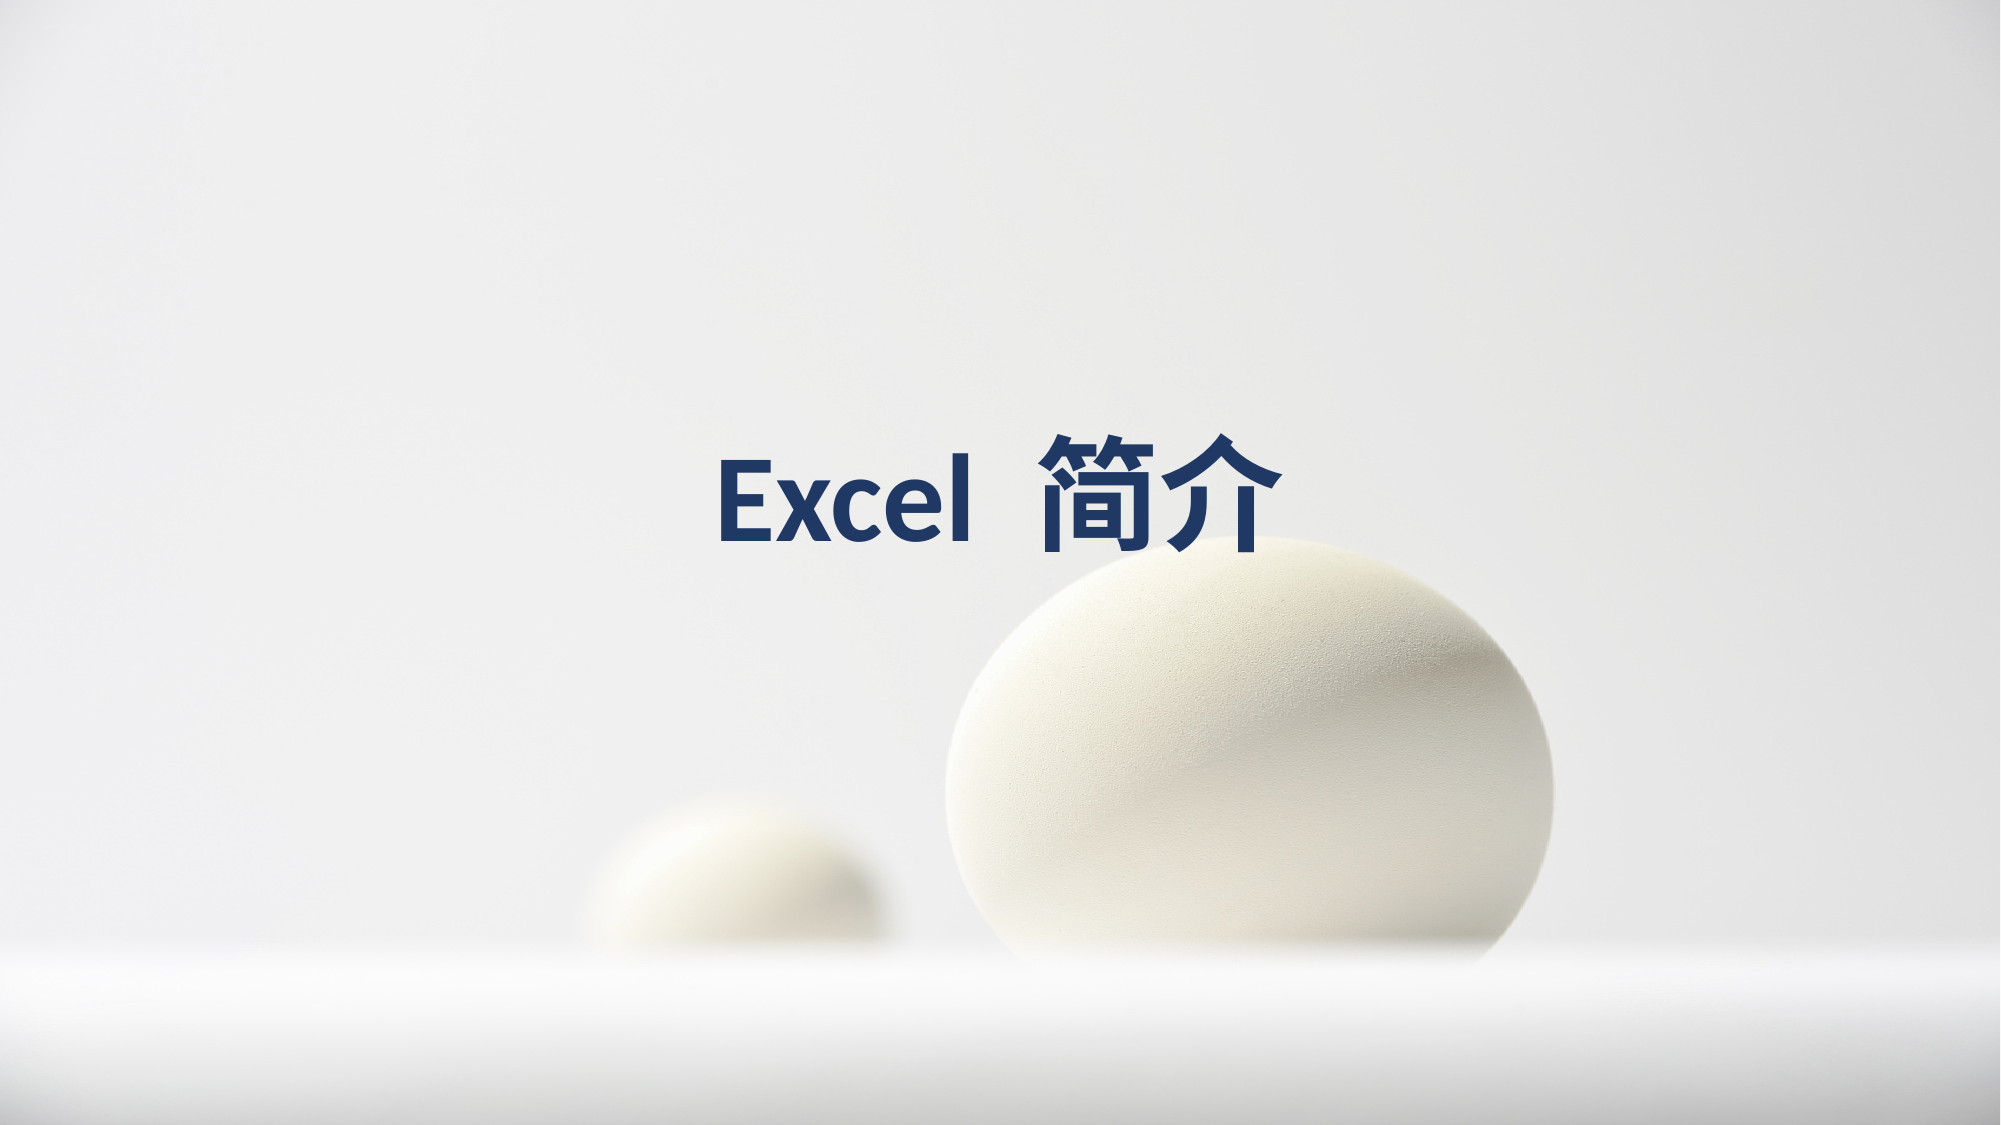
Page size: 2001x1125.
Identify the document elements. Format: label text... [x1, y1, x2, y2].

title Excel 简介 [249, 184, 1750, 576]
picture [0, 0, 2001, 1125]
